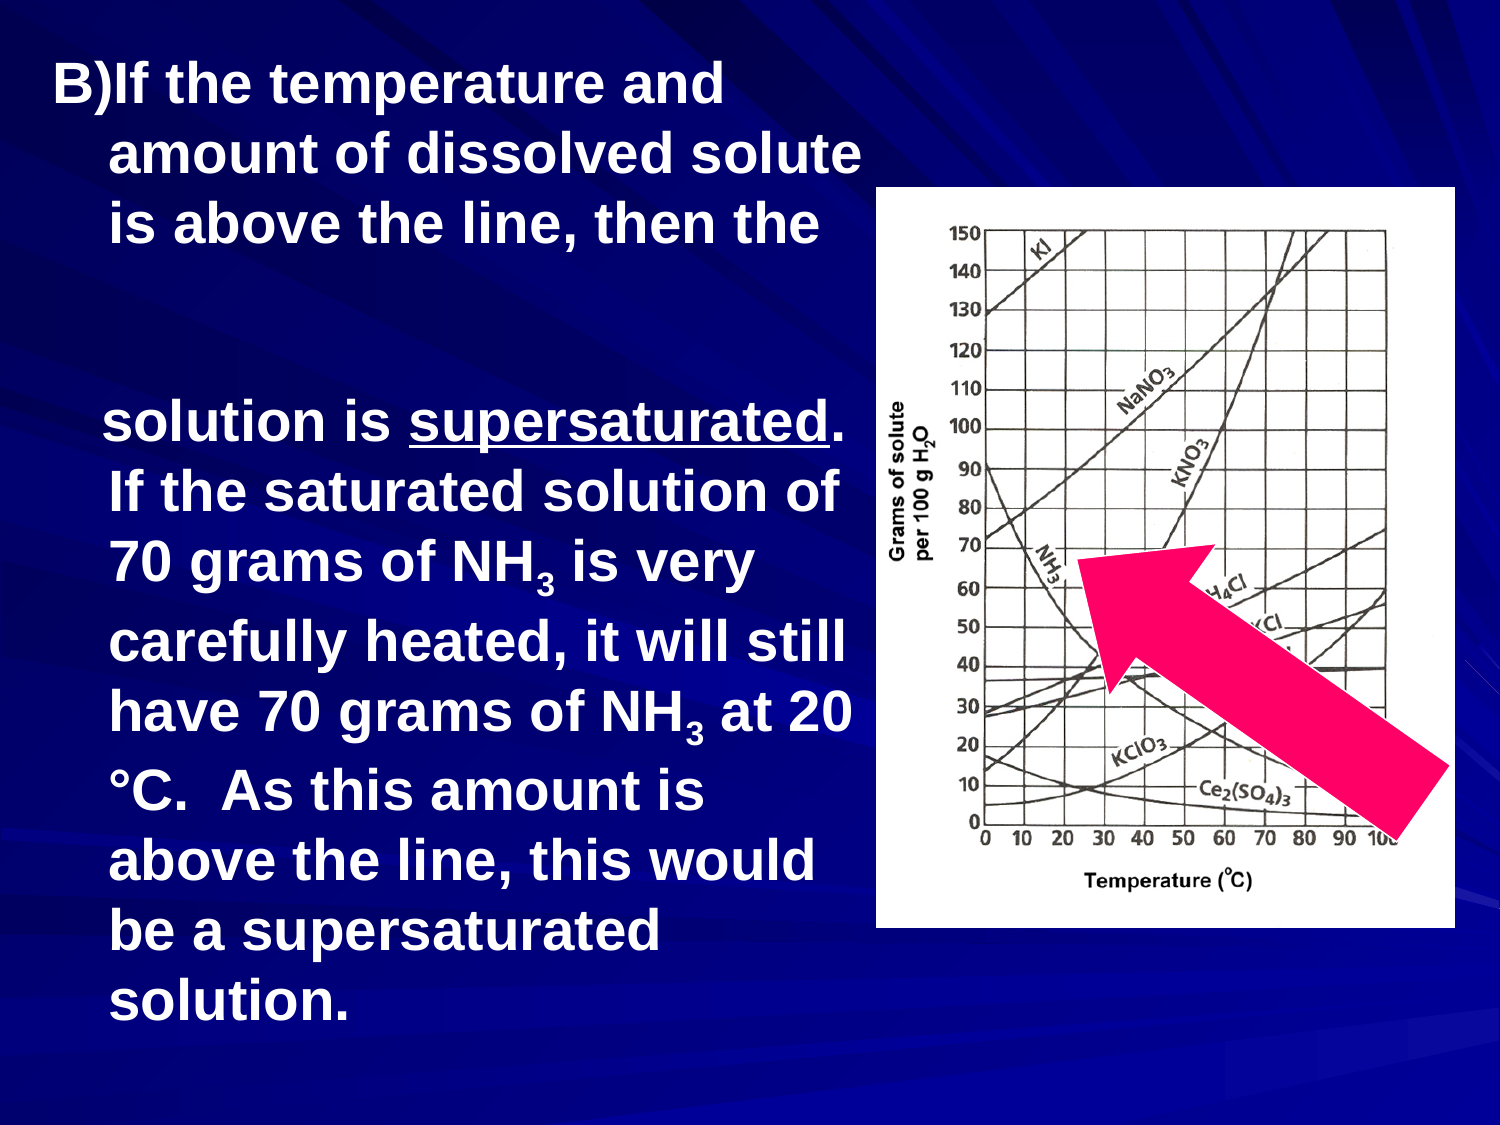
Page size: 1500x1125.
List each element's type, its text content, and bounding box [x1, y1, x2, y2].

text_box If the temperature and amount of dissolved solute is above the line, then the solution is supersaturated. If the saturated solution of 70 grams of NH3 is very carefully heated, it will still have 70 grams of NH3 at 20 °C. As this amount is above the line, this would be a supersaturated solution. [37, 37, 900, 1040]
picture [875, 187, 1456, 929]
